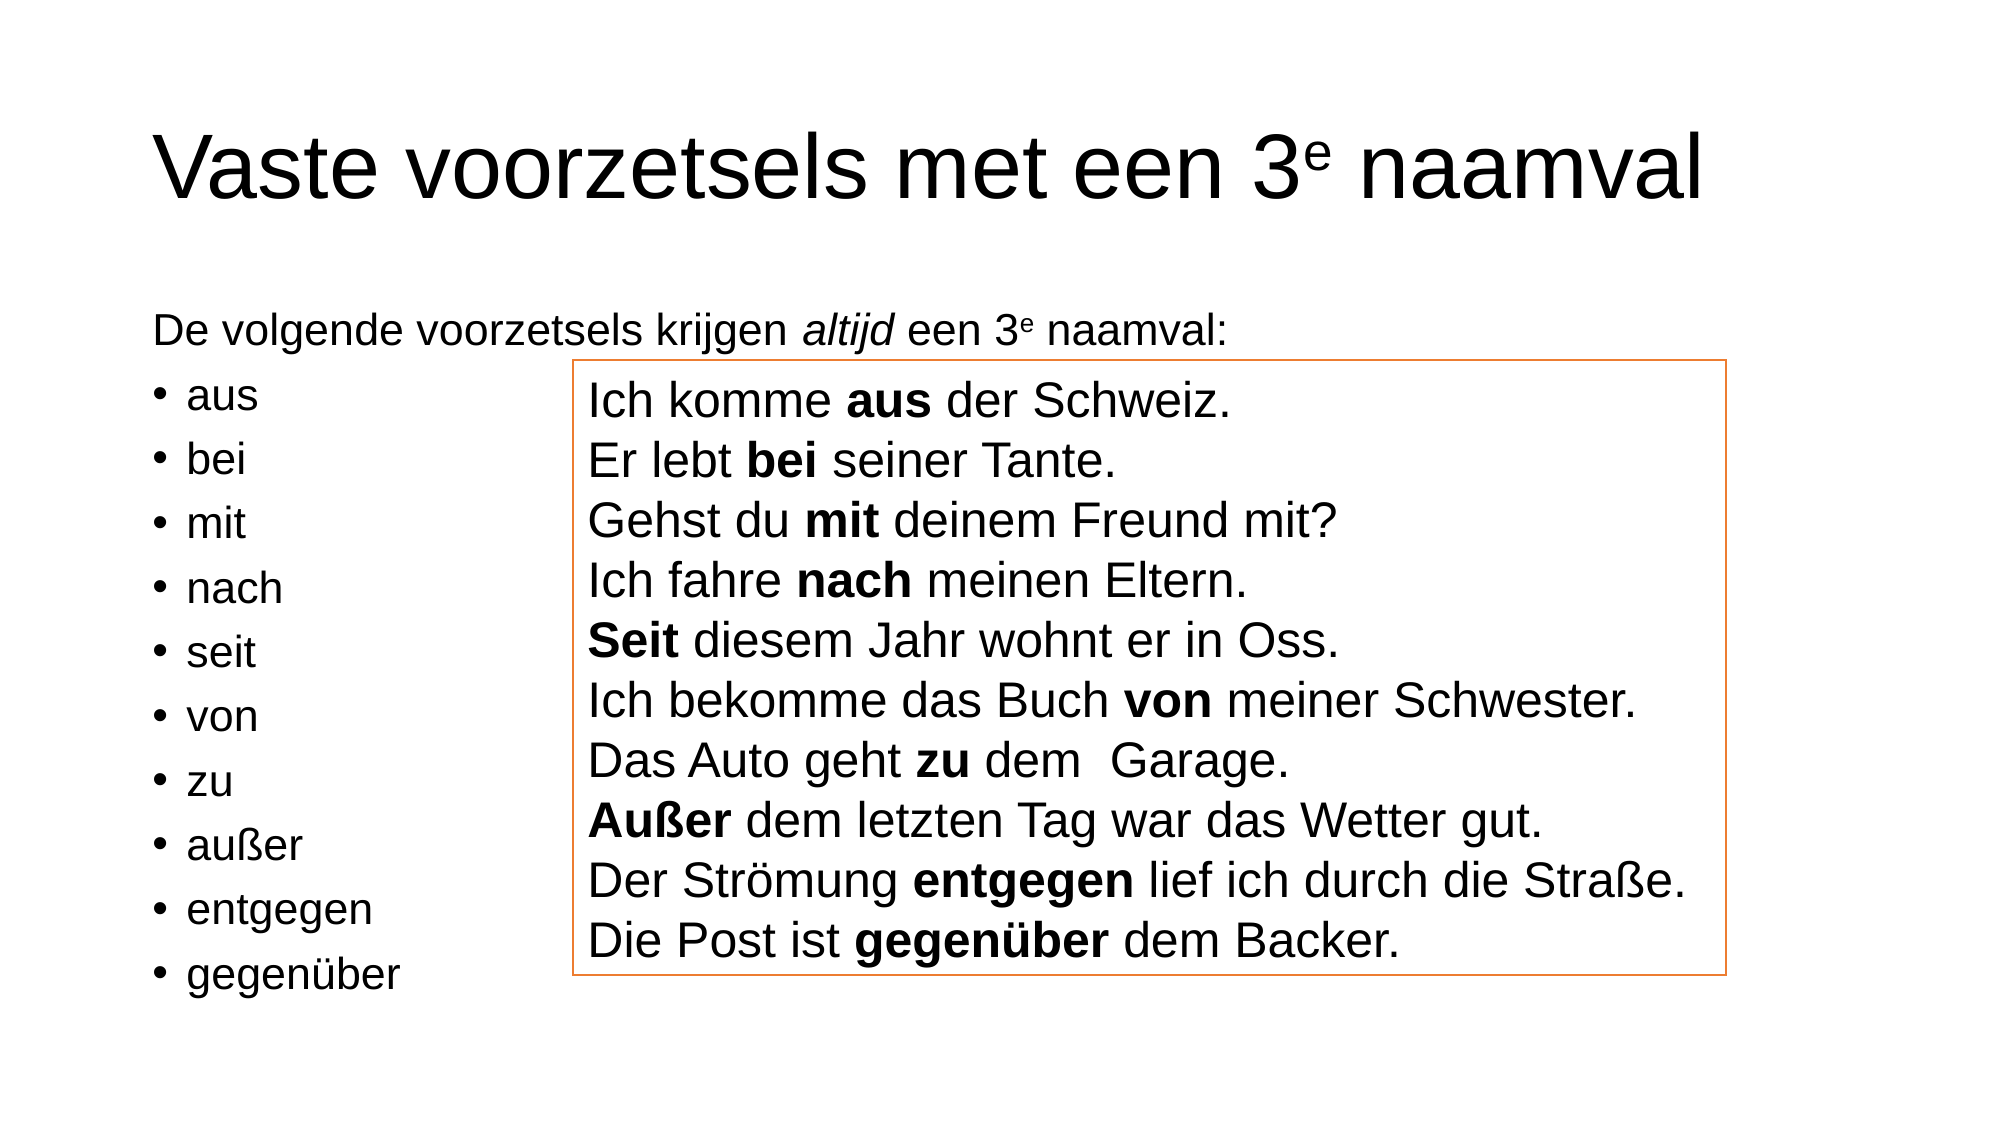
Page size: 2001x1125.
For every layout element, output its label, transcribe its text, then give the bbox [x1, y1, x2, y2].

title Vaste voorzetsels met een 3e naamval [137, 59, 1863, 278]
text_box Ich komme aus der Schweiz. Er lebt bei seiner Tante. Gehst du mit deinem Freund mit? Ich fahre nach meinen Eltern. Seit diesem Jahr wohnt er in Oss. Ich bekomme das Buch von meiner Schwester. Das Auto geht zu dem Garage. Außer dem letzten Tag war das Wetter gut. Der Strömung entgegen lief ich durch die Straße. Die Post ist gegenüber dem Backer. [572, 359, 1727, 976]
list De volgende voorzetsels krijgen altijd een 3e naamval: aus bei mit nach seit von zu außer entgegen gegenüber [137, 299, 1863, 1014]
